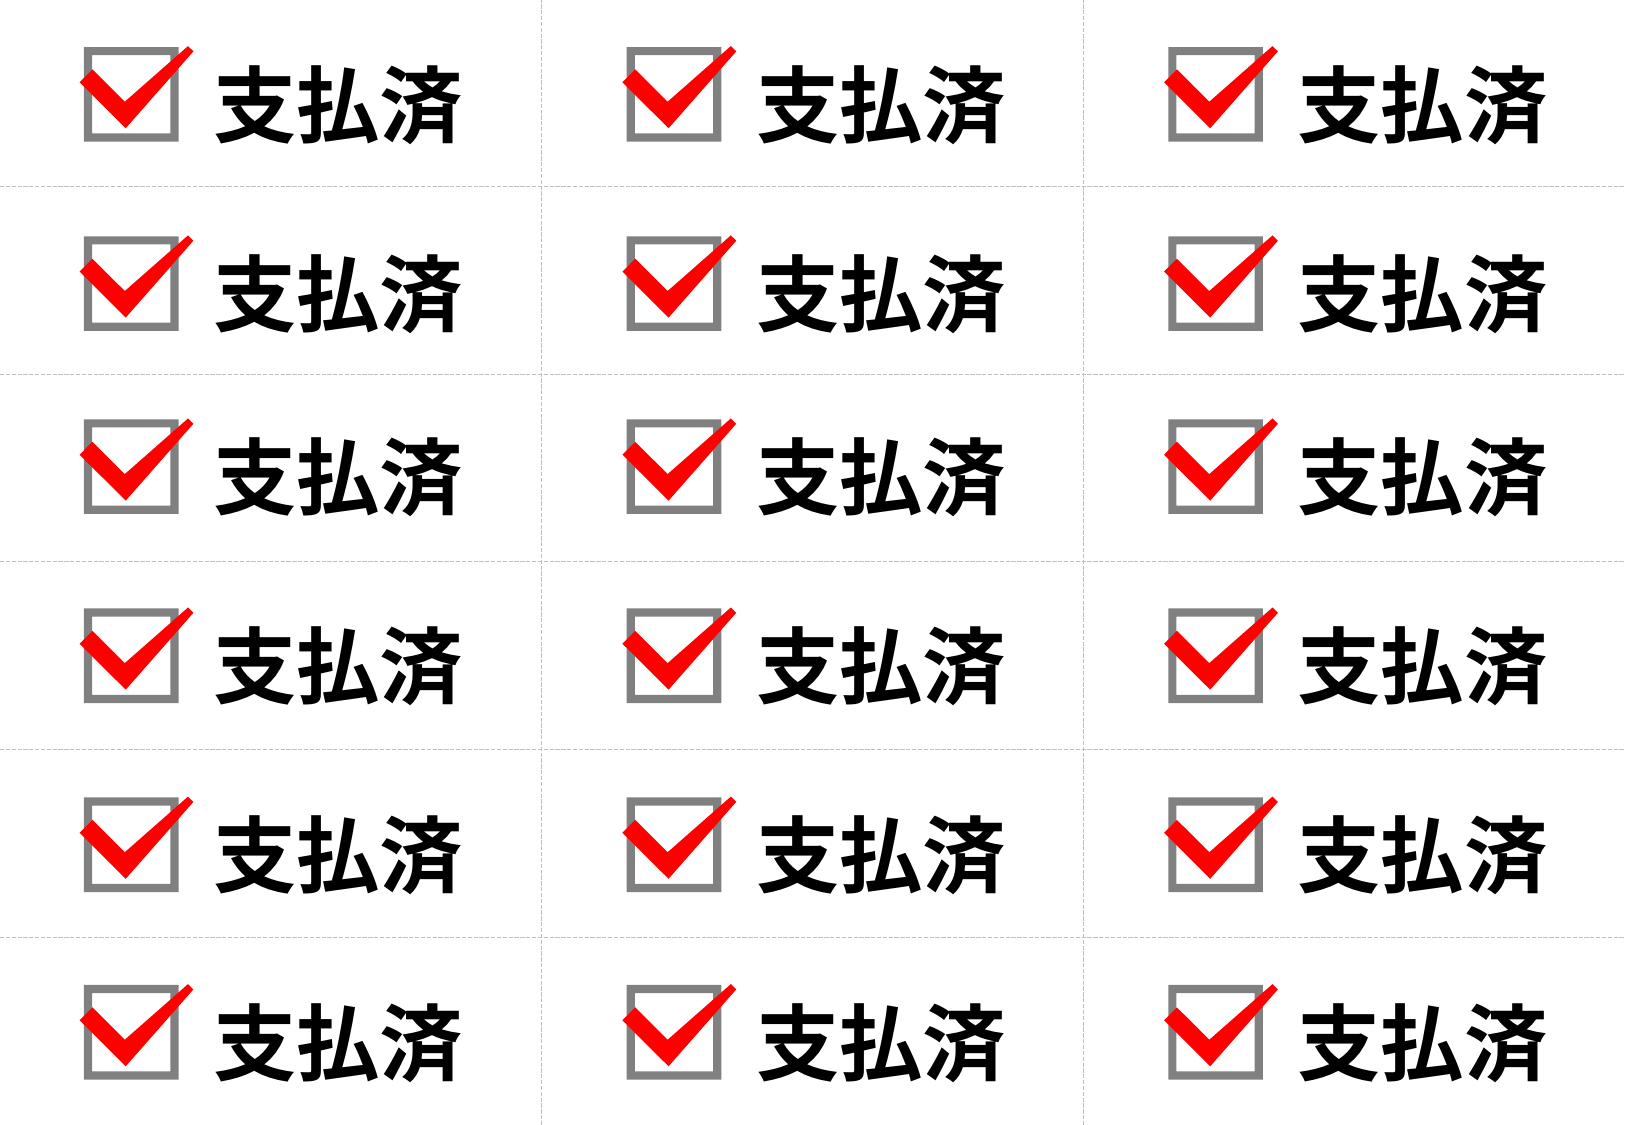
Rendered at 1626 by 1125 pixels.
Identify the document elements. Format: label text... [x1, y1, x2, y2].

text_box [79, 796, 194, 893]
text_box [1164, 607, 1278, 704]
text_box 支払済 [213, 242, 463, 343]
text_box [1164, 796, 1278, 893]
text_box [79, 46, 194, 142]
text_box 支払済 [755, 990, 1006, 1091]
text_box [1164, 235, 1278, 331]
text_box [622, 796, 737, 893]
text_box 支払済 [1297, 52, 1548, 153]
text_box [79, 235, 194, 331]
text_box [622, 607, 737, 704]
text_box 支払済 [213, 425, 463, 526]
text_box 支払済 [1297, 242, 1548, 343]
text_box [79, 418, 194, 514]
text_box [1164, 418, 1278, 514]
text_box 支払済 [755, 52, 1006, 153]
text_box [1164, 46, 1278, 142]
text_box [622, 418, 737, 514]
text_box 支払済 [1297, 614, 1548, 715]
text_box 支払済 [755, 425, 1006, 526]
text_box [622, 984, 737, 1080]
text_box 支払済 [213, 614, 463, 715]
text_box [622, 46, 737, 142]
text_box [79, 607, 194, 704]
text_box 支払済 [213, 990, 463, 1091]
text_box 支払済 [213, 52, 463, 153]
text_box 支払済 [213, 803, 463, 904]
text_box 支払済 [755, 803, 1006, 904]
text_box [1164, 984, 1278, 1080]
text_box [622, 235, 737, 331]
text_box 支払済 [755, 242, 1006, 343]
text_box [79, 984, 194, 1080]
text_box 支払済 [1297, 803, 1548, 904]
text_box 支払済 [755, 614, 1006, 715]
text_box 支払済 [1297, 990, 1548, 1091]
text_box 支払済 [1297, 425, 1548, 526]
